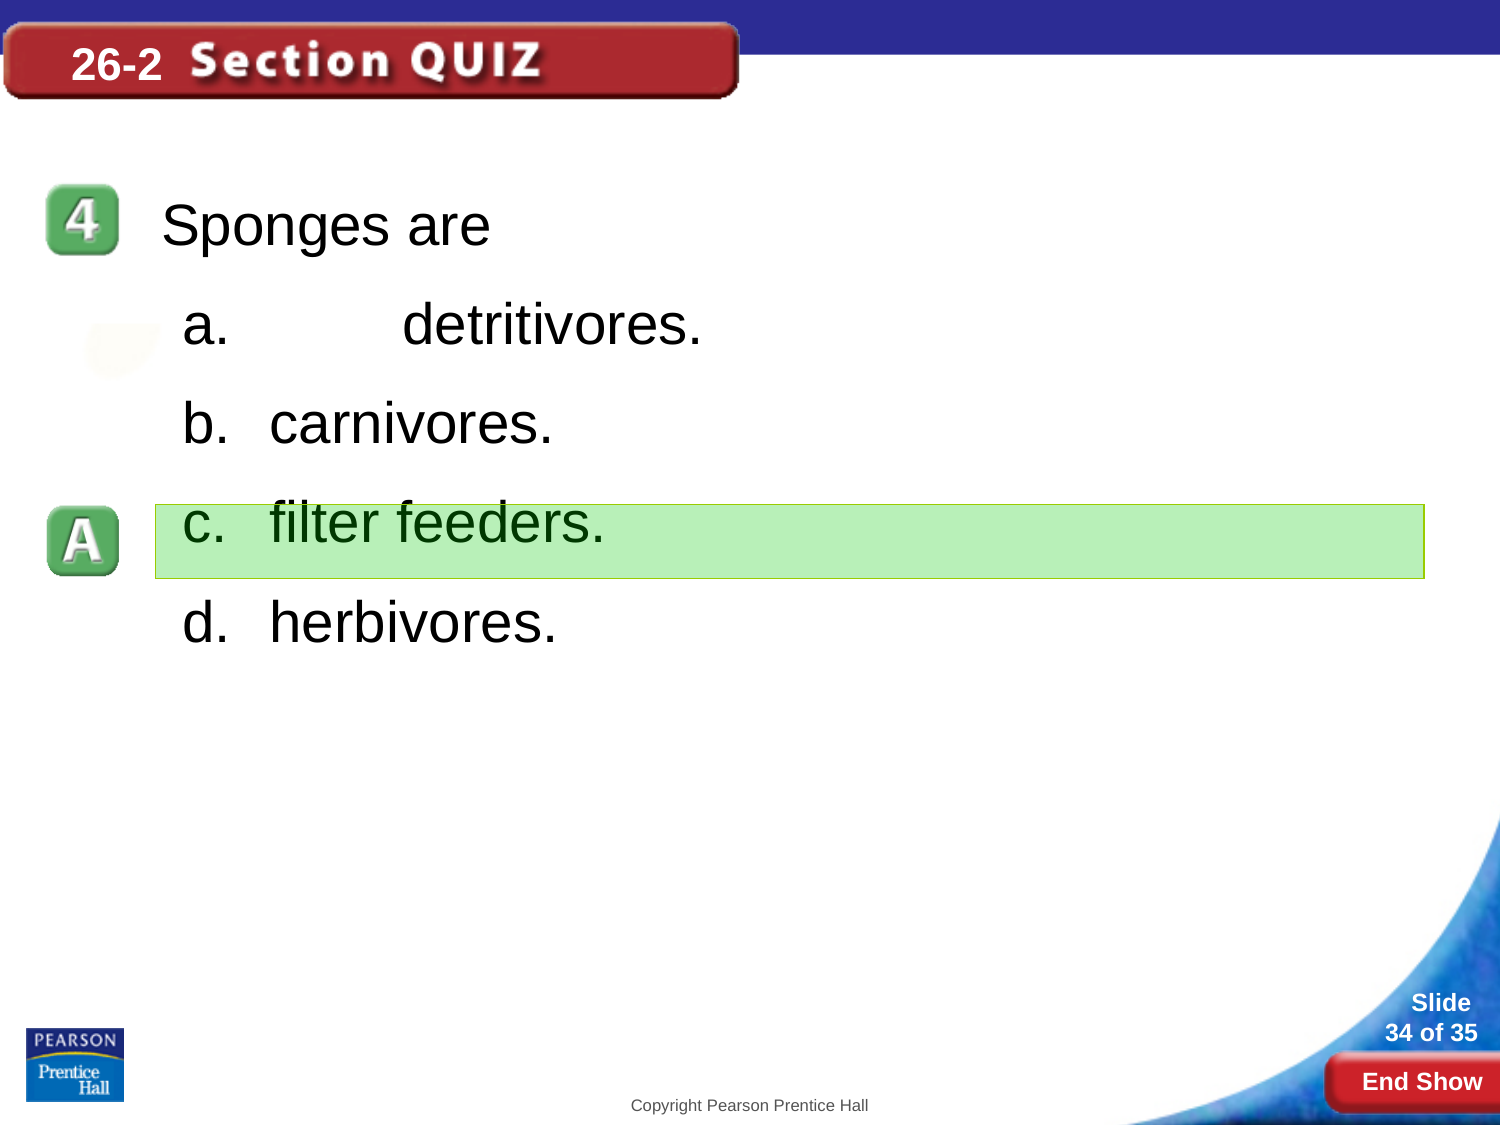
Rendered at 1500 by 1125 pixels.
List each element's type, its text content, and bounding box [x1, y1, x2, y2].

list Sponges are detritivores. carnivores. filter feeders. herbivores. [44, 179, 1440, 1021]
text_box [155, 504, 1424, 579]
footer Copyright Pearson Prentice Hall [512, 1087, 988, 1113]
title 26-2 [2, 26, 179, 98]
picture [38, 178, 136, 264]
picture [0, 0, 1500, 1125]
